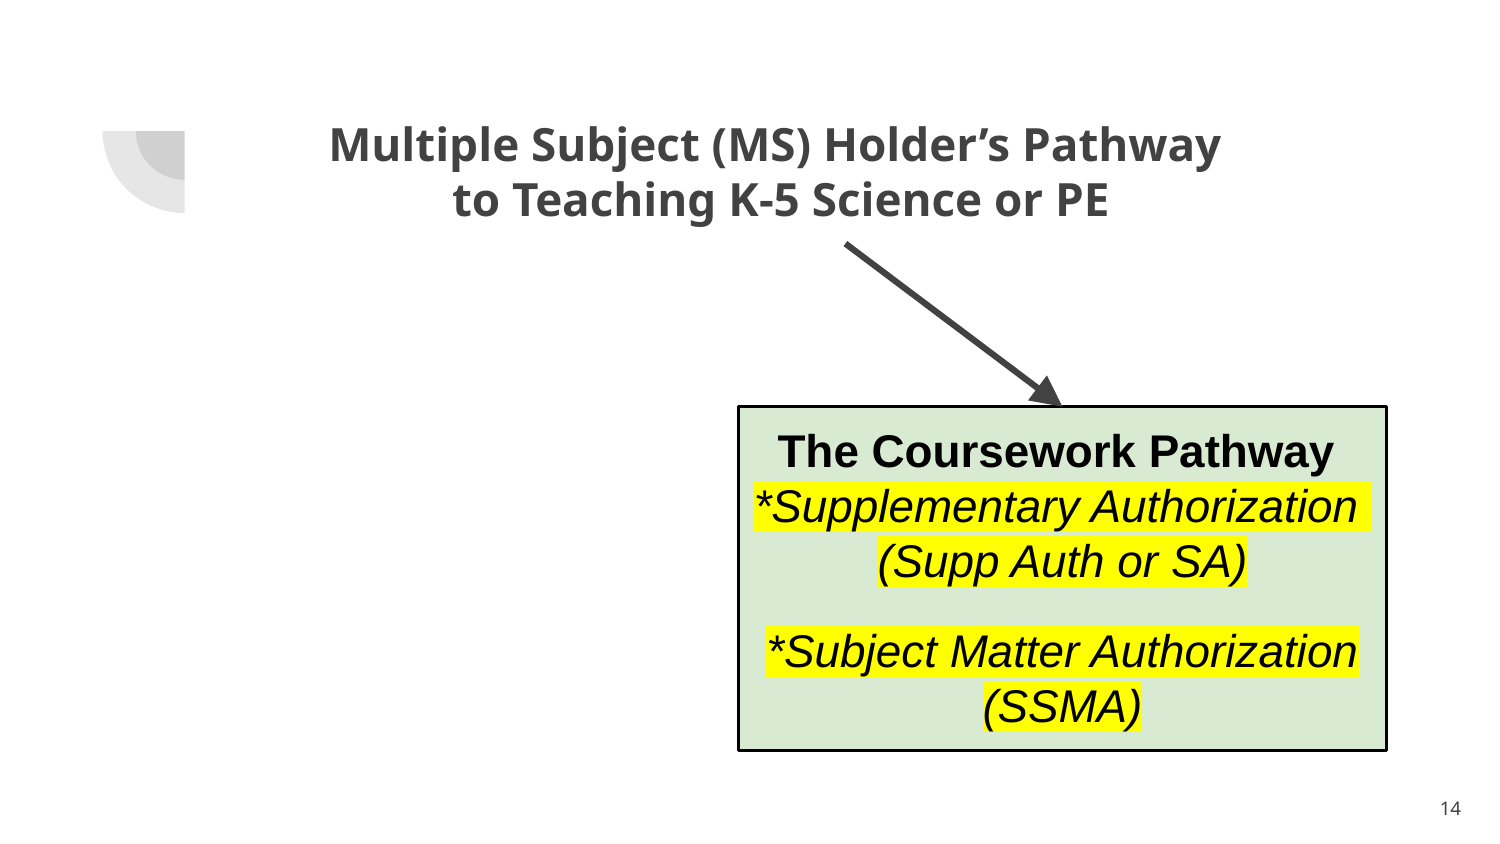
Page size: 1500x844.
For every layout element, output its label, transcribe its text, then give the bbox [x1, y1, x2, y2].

slide_number ‹#› [1386, 777, 1477, 842]
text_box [845, 243, 1063, 407]
text_box The Coursework Pathway *Supplementary Authorization (Supp Auth or SA) *Subject Matter Authorization (SSMA) [738, 406, 1387, 751]
title Multiple Subject (MS) Holder’s Pathway to Teaching K-5 Science or PE [198, 100, 1364, 240]
